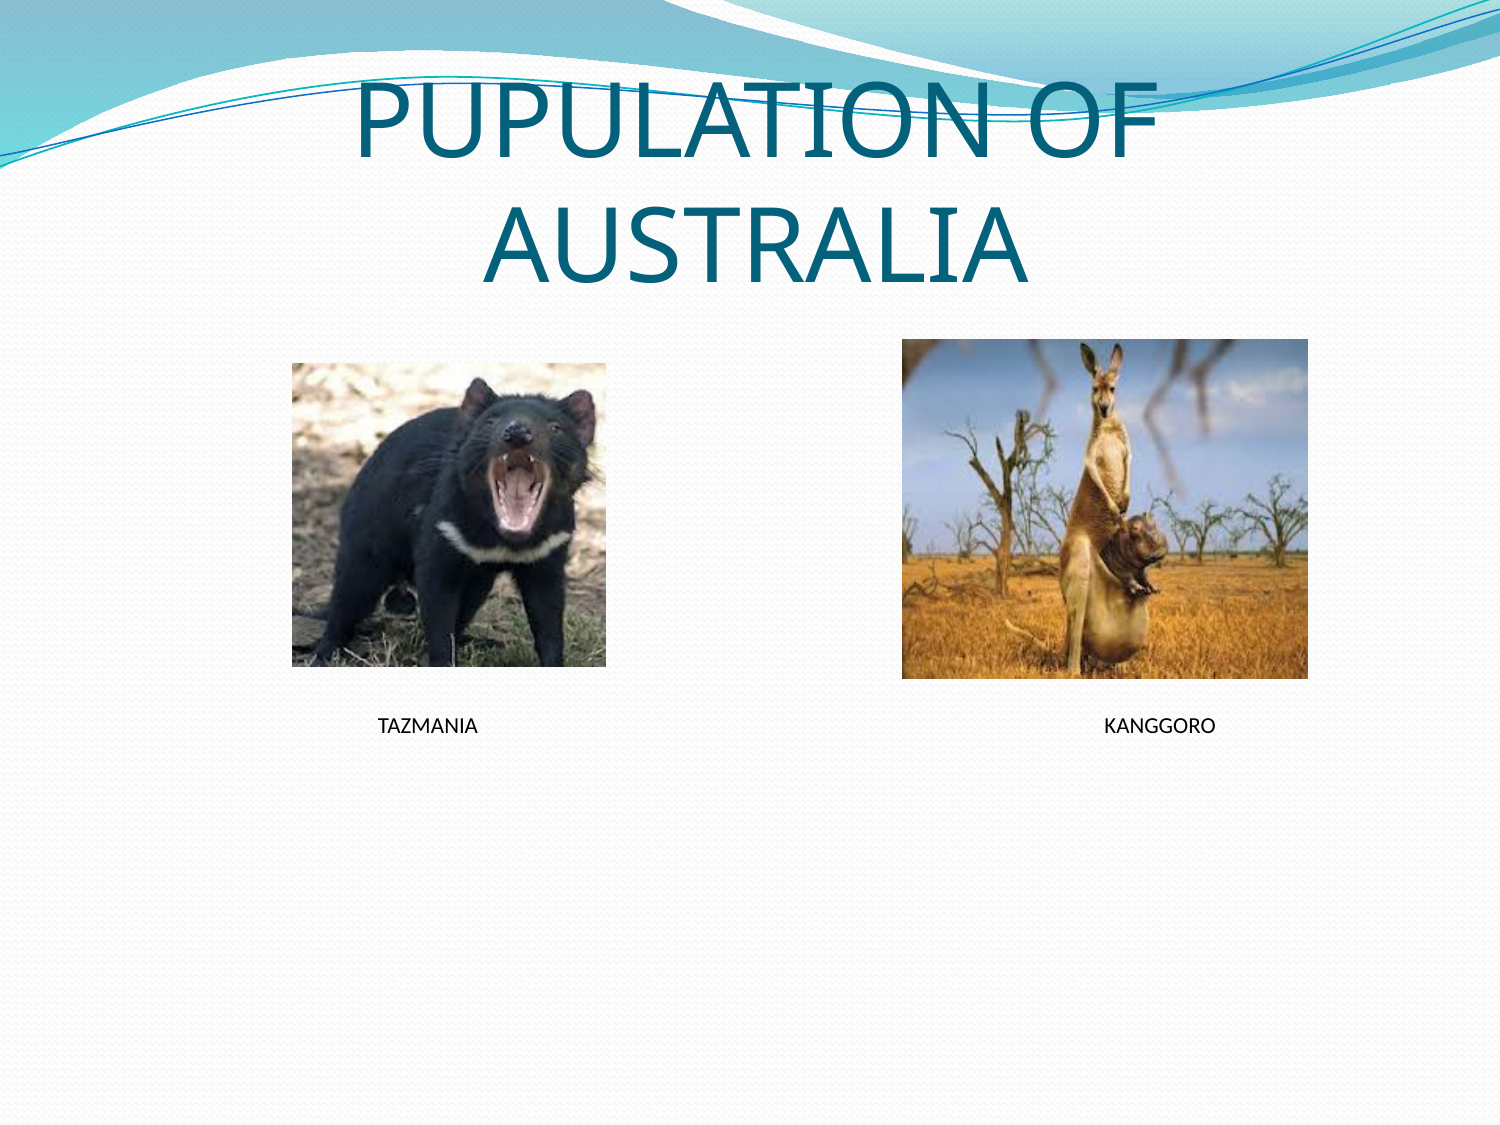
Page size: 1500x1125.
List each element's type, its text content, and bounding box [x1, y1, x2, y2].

title PUPULATION OF AUSTRALIA [75, 115, 1438, 303]
text_box TAZMANIA KANGGORO [29, 703, 1236, 746]
picture [902, 339, 1308, 680]
text_box [0, 0, 1500, 75]
picture [292, 363, 606, 667]
